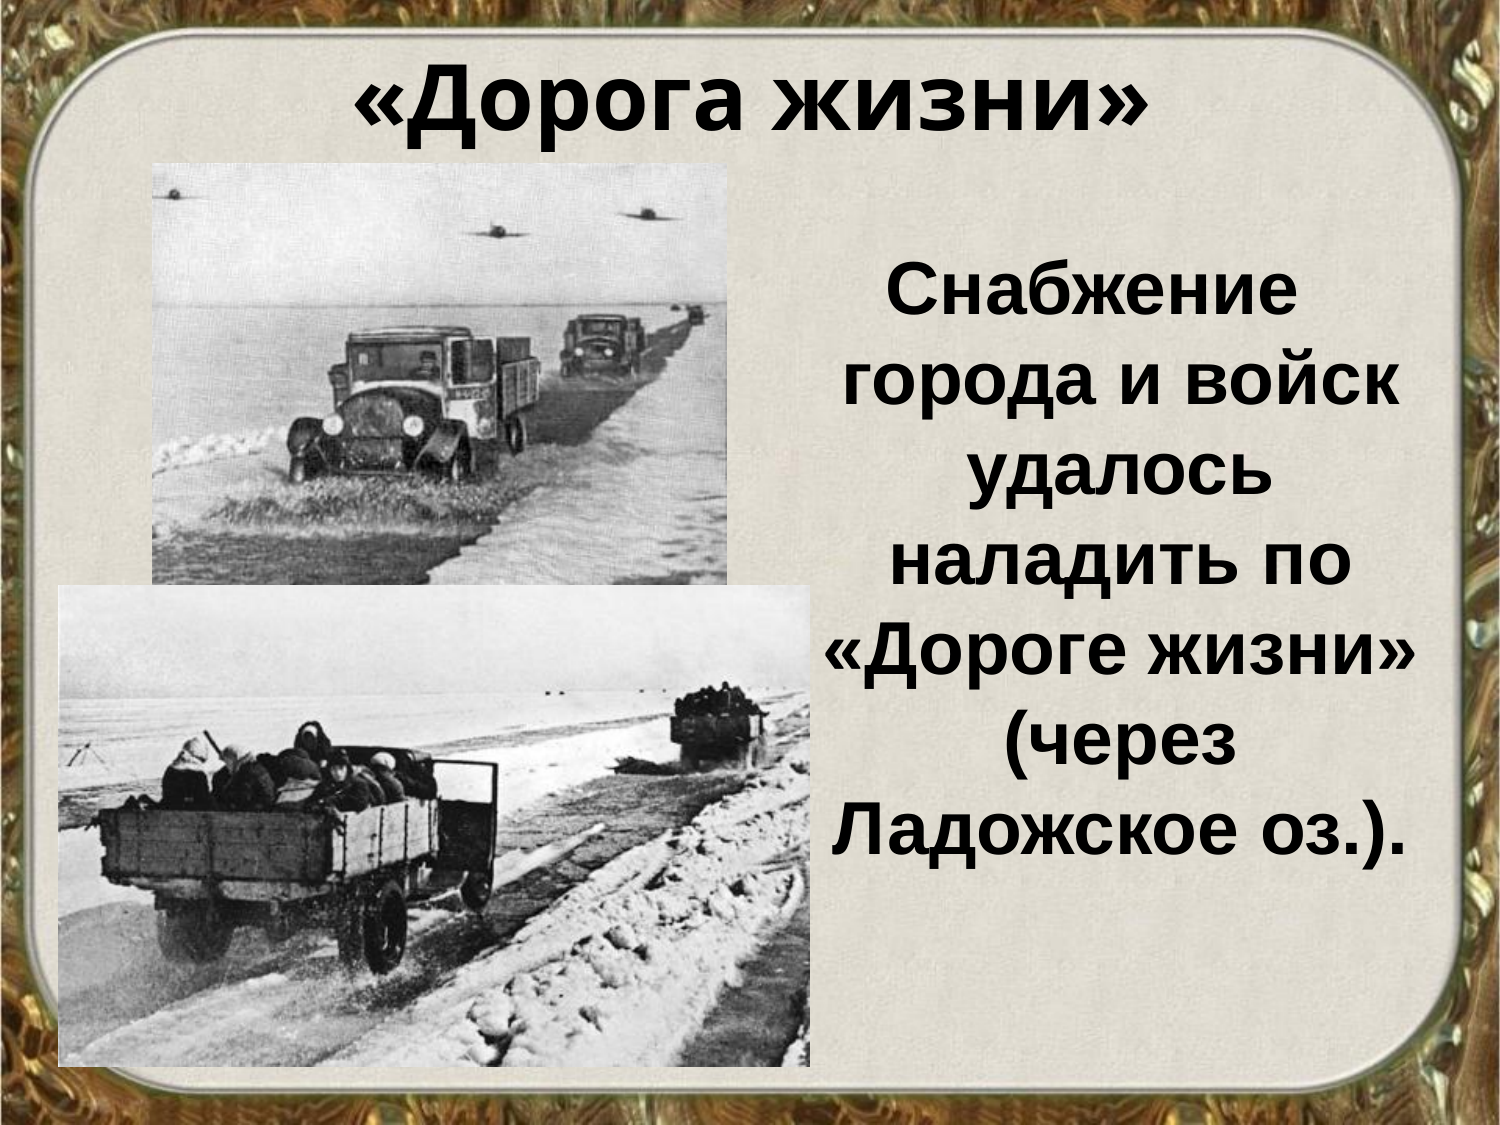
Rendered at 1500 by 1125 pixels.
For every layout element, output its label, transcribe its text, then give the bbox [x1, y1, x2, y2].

list Снабжение города и войск удалось наладить по «Дороге жизни» (через Ладожское оз.). [750, 231, 1436, 1012]
title «Дорога жизни» [76, 0, 1427, 188]
picture [0, 0, 1500, 1125]
